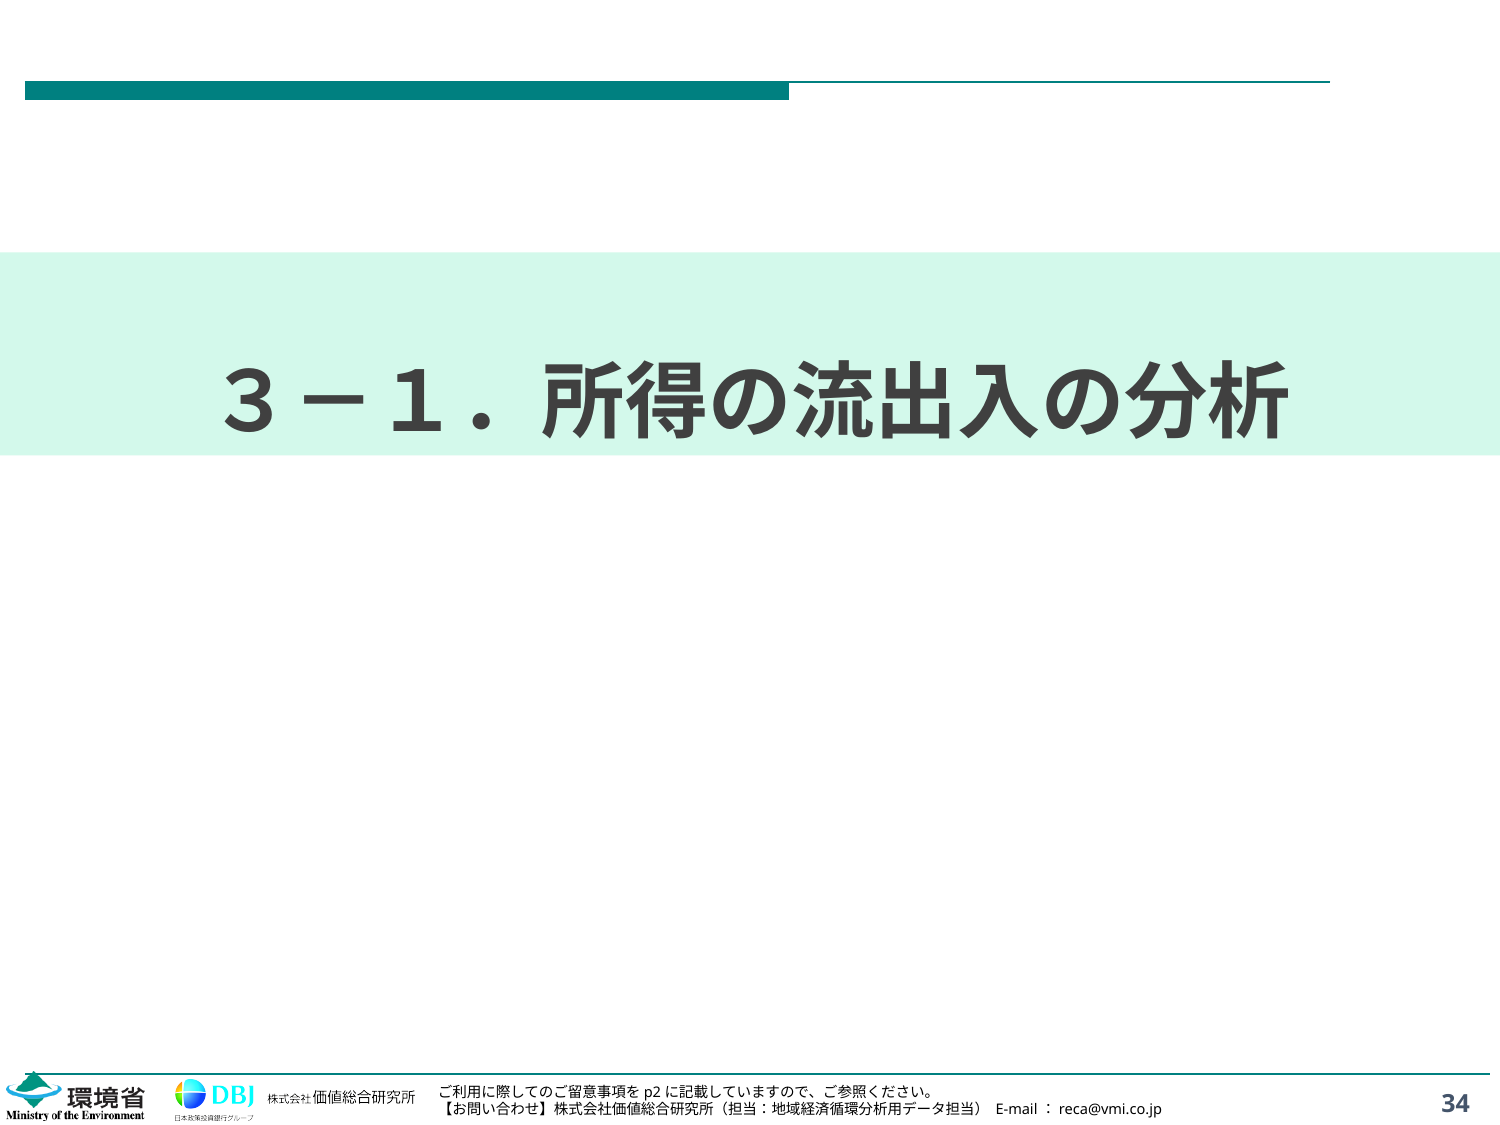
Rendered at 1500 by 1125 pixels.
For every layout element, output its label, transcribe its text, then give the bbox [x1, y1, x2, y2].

picture [2, 1071, 148, 1125]
title ３－１．所得の流出入の分析 [0, 252, 1500, 456]
slide_number 34 [1411, 1079, 1500, 1122]
picture [171, 1075, 419, 1125]
text_box ご利用に際してのご留意事項をp2に記載していますので、ご参照ください。 【お問い合わせ】株式会社価値総合研究所（担当：地域経済循環分析用データ担当） E-mail：reca@vmi.co.jp [423, 1075, 1188, 1125]
